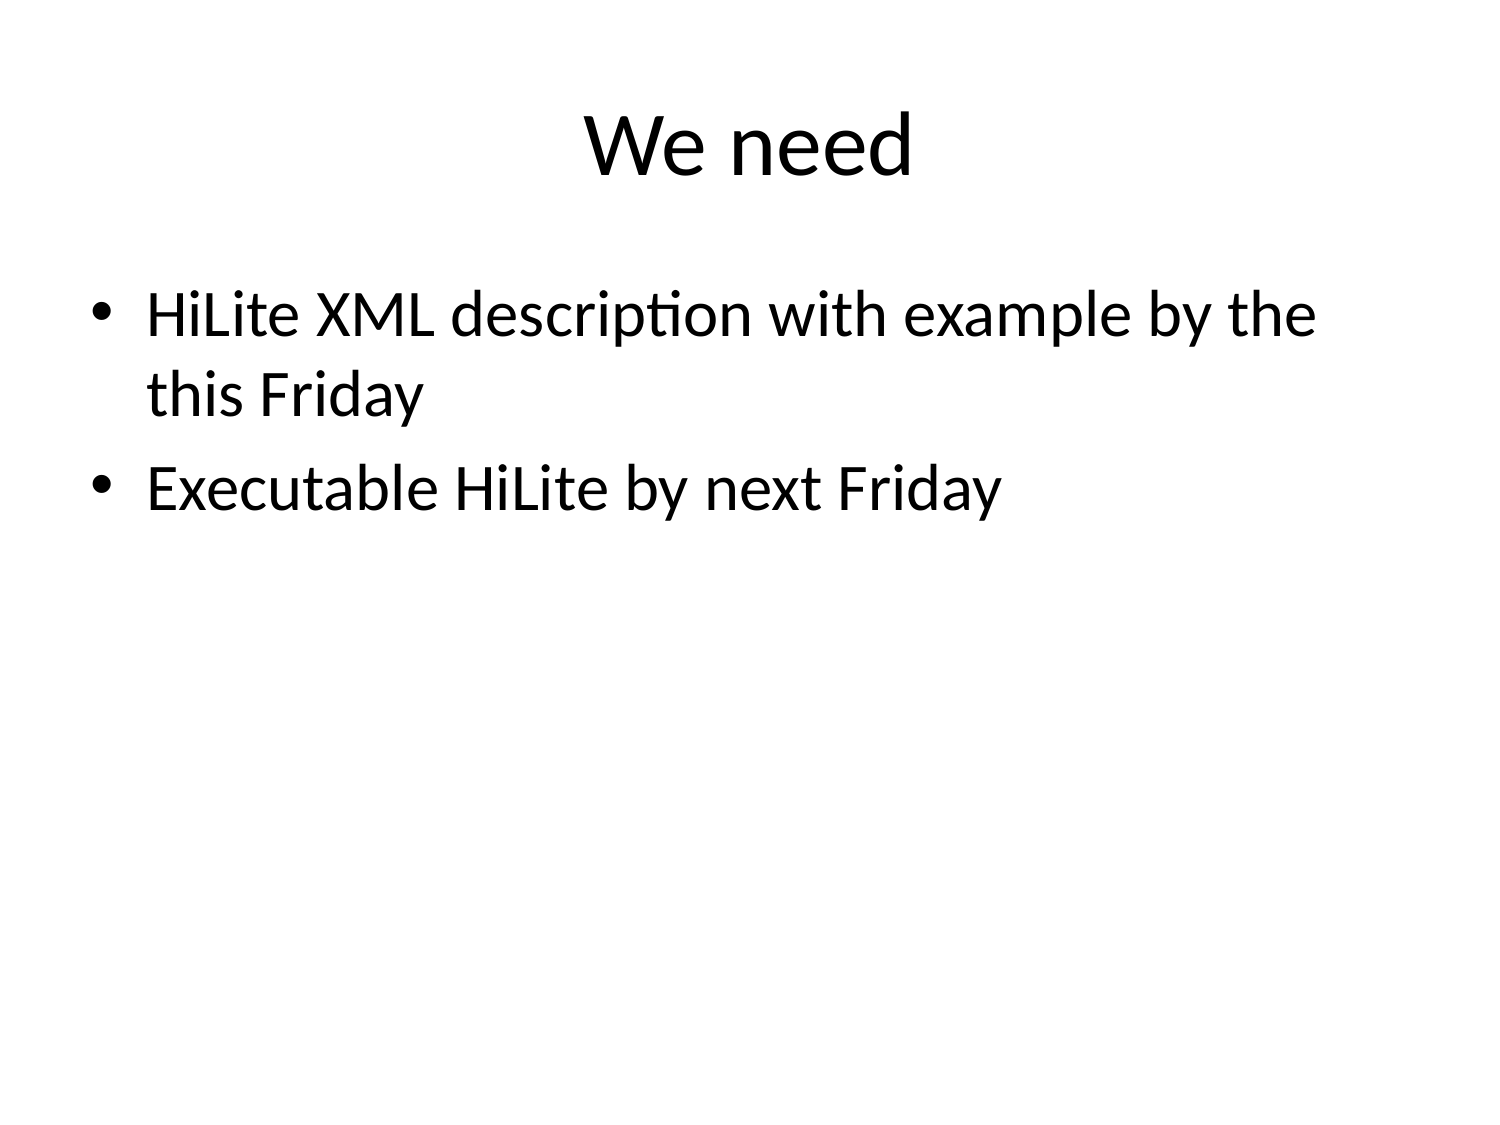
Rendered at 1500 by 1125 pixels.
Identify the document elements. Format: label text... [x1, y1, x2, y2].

list HiLite XML description with example by the this Friday Executable HiLite by next Friday [75, 262, 1425, 1005]
title We need [75, 45, 1425, 233]
